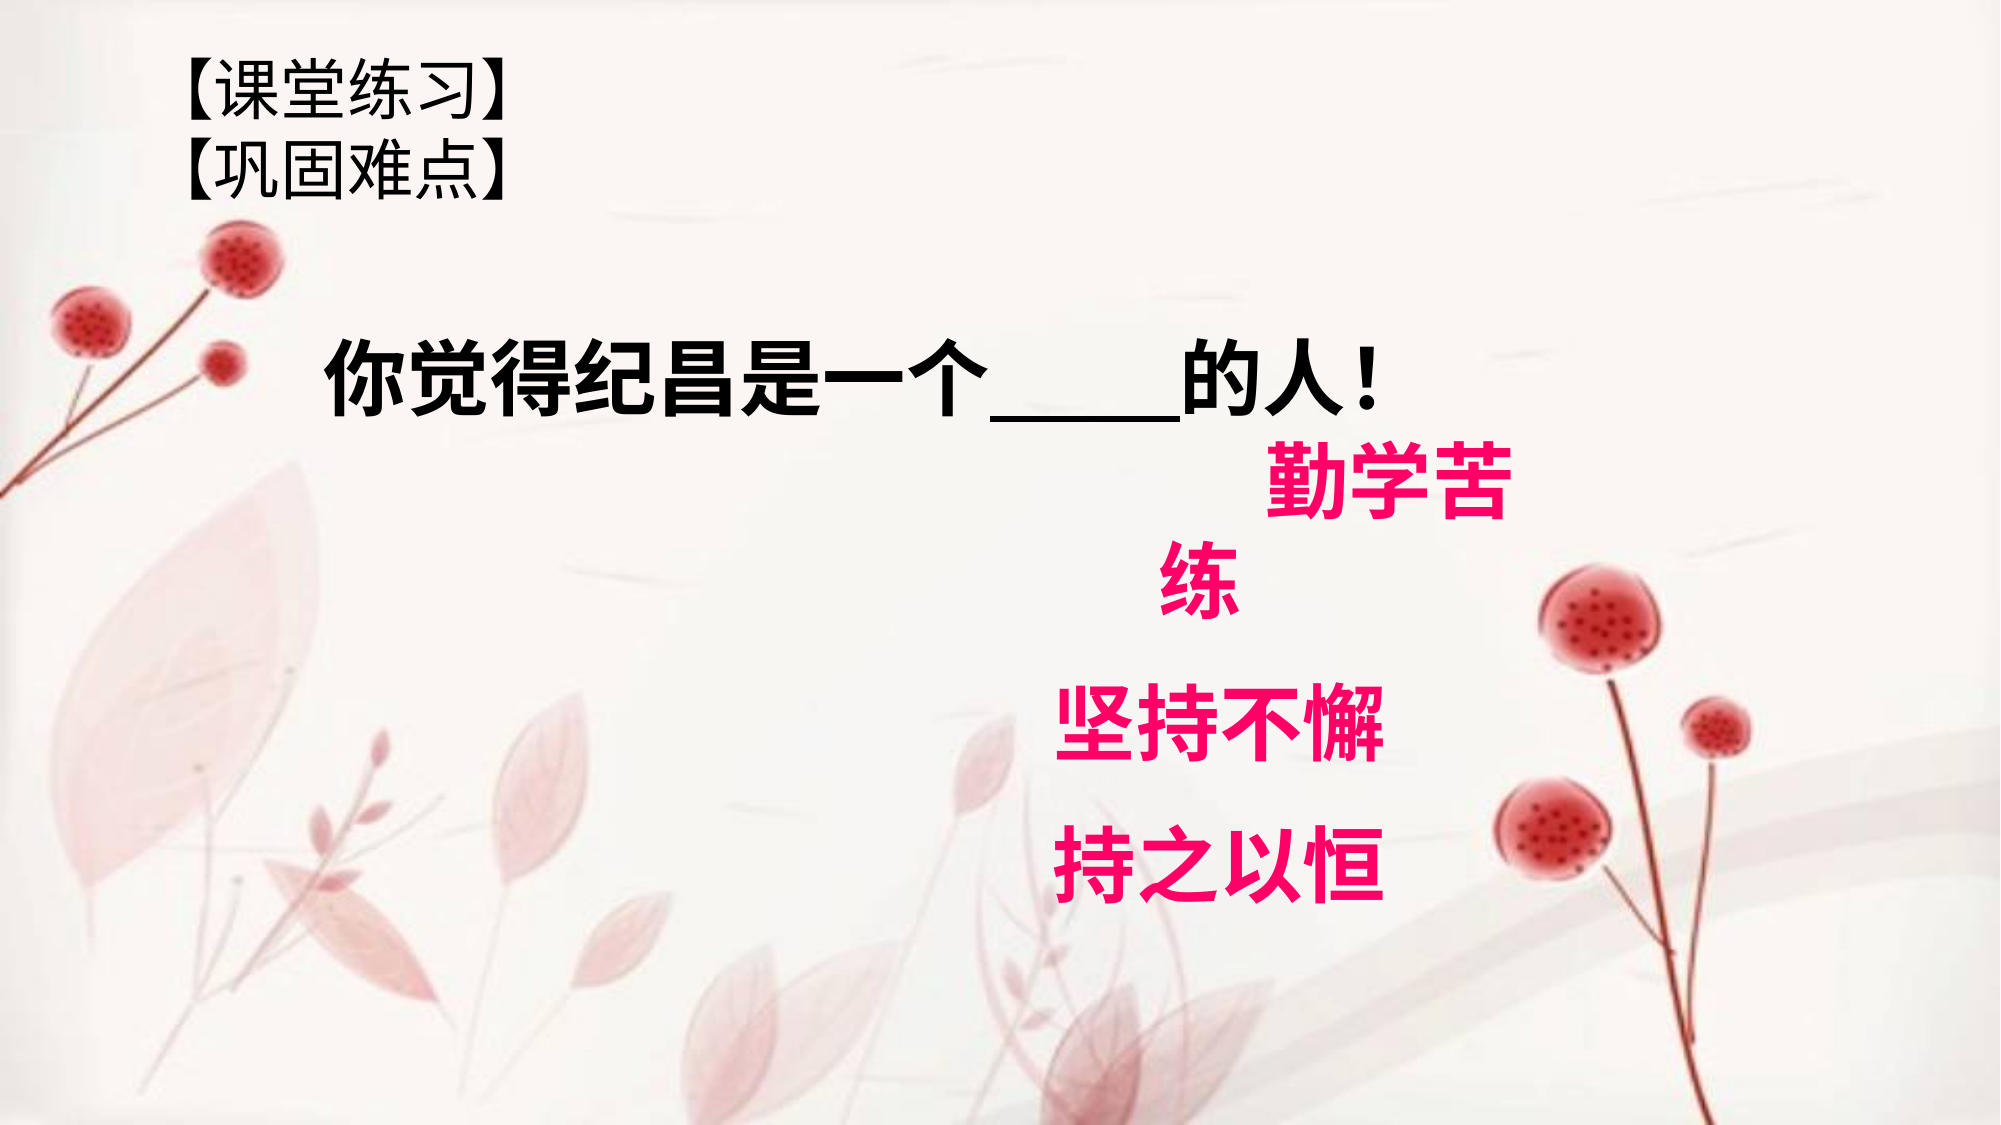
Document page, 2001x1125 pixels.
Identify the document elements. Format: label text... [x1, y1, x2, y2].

text_box 你觉得纪昌是一个 的人！ [308, 318, 1691, 676]
text_box 【课堂练习】 【巩固难点】 [132, 40, 602, 286]
picture [0, 0, 2001, 1125]
text_box 勤学苦练 坚持不懈 持之以恒 [843, 422, 1557, 921]
